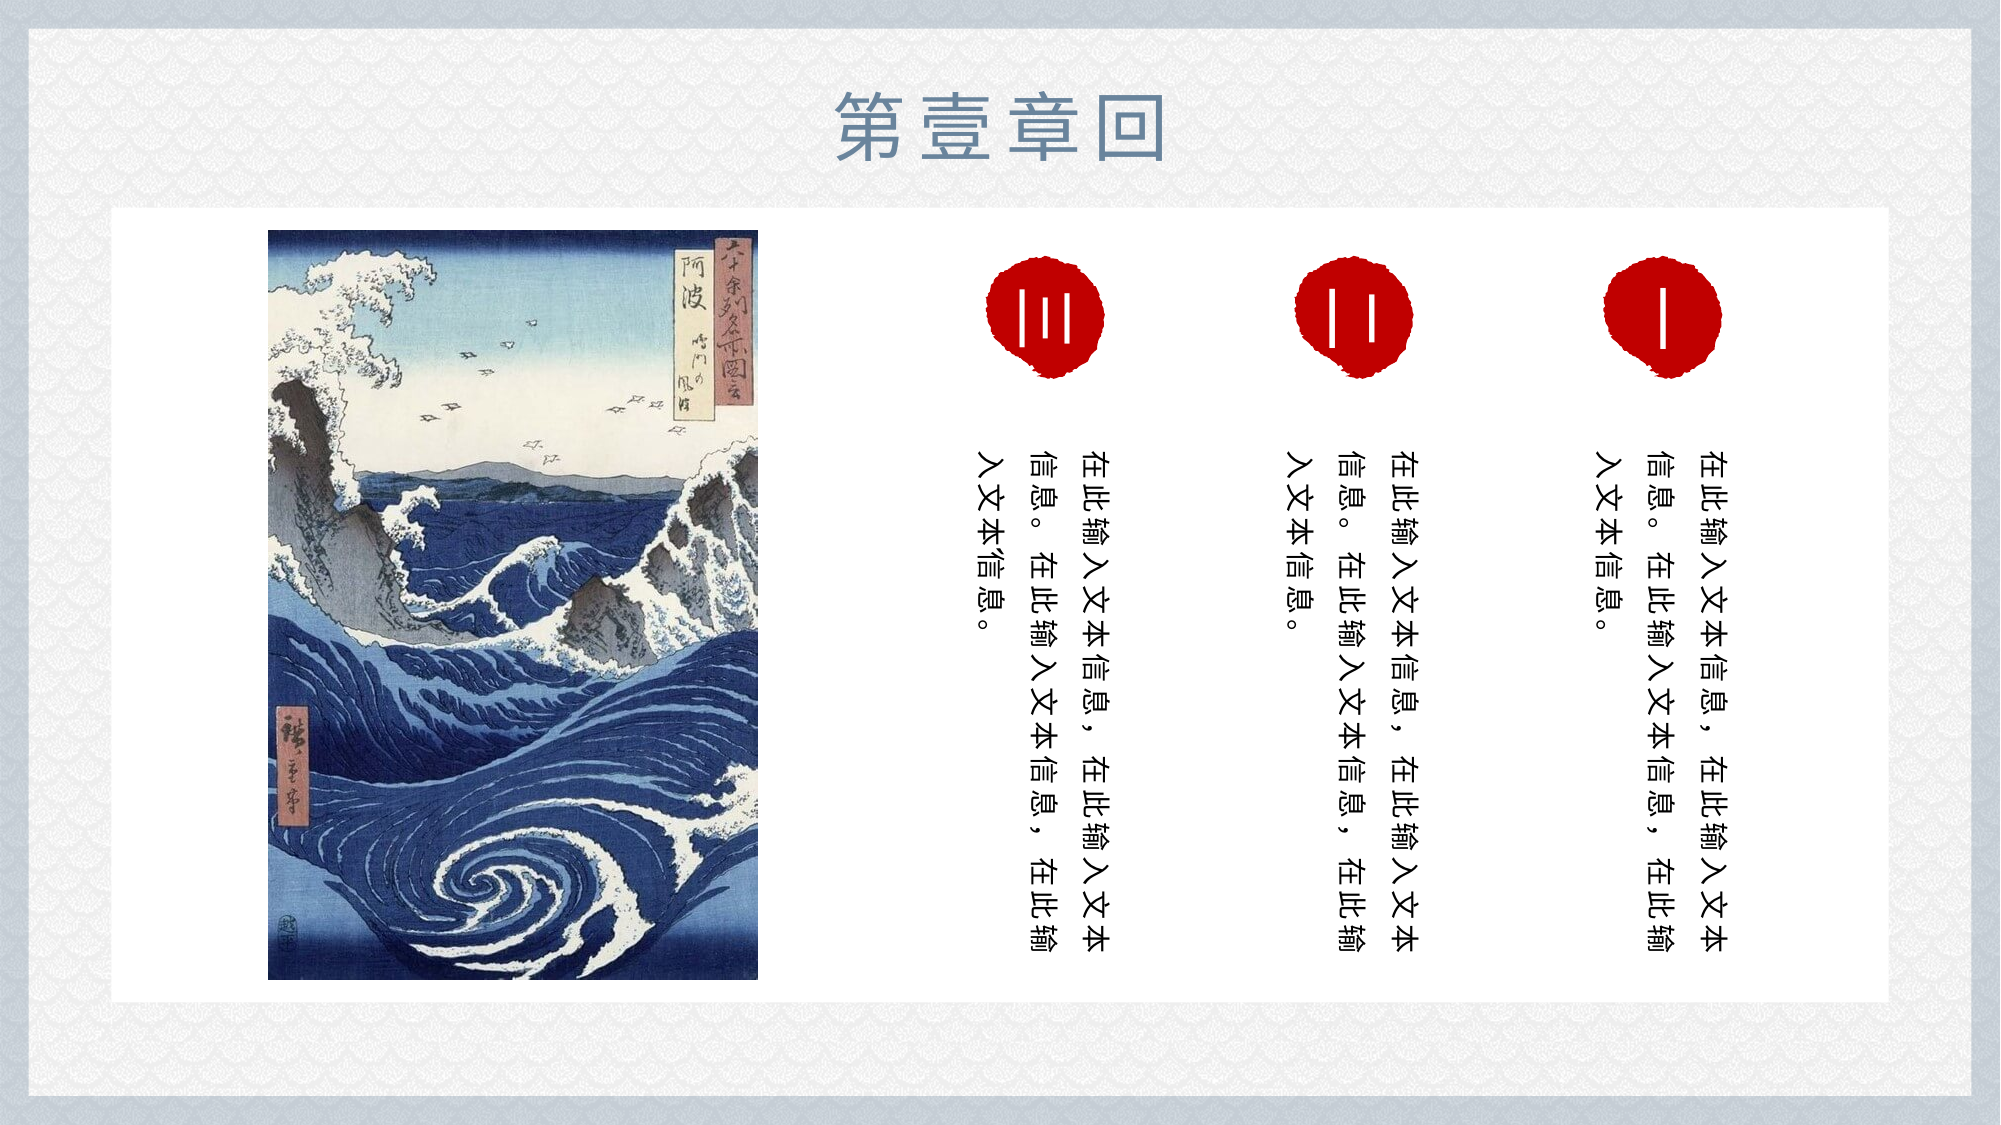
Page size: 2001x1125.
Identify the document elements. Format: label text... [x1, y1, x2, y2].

text_box [111, 207, 1889, 1003]
text_box 第壹章回 [816, 72, 1184, 178]
picture [30, 30, 1970, 1095]
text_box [1568, 255, 1758, 981]
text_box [1259, 255, 1449, 981]
text_box ` [0, 0, 2000, 1125]
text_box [950, 255, 1140, 981]
